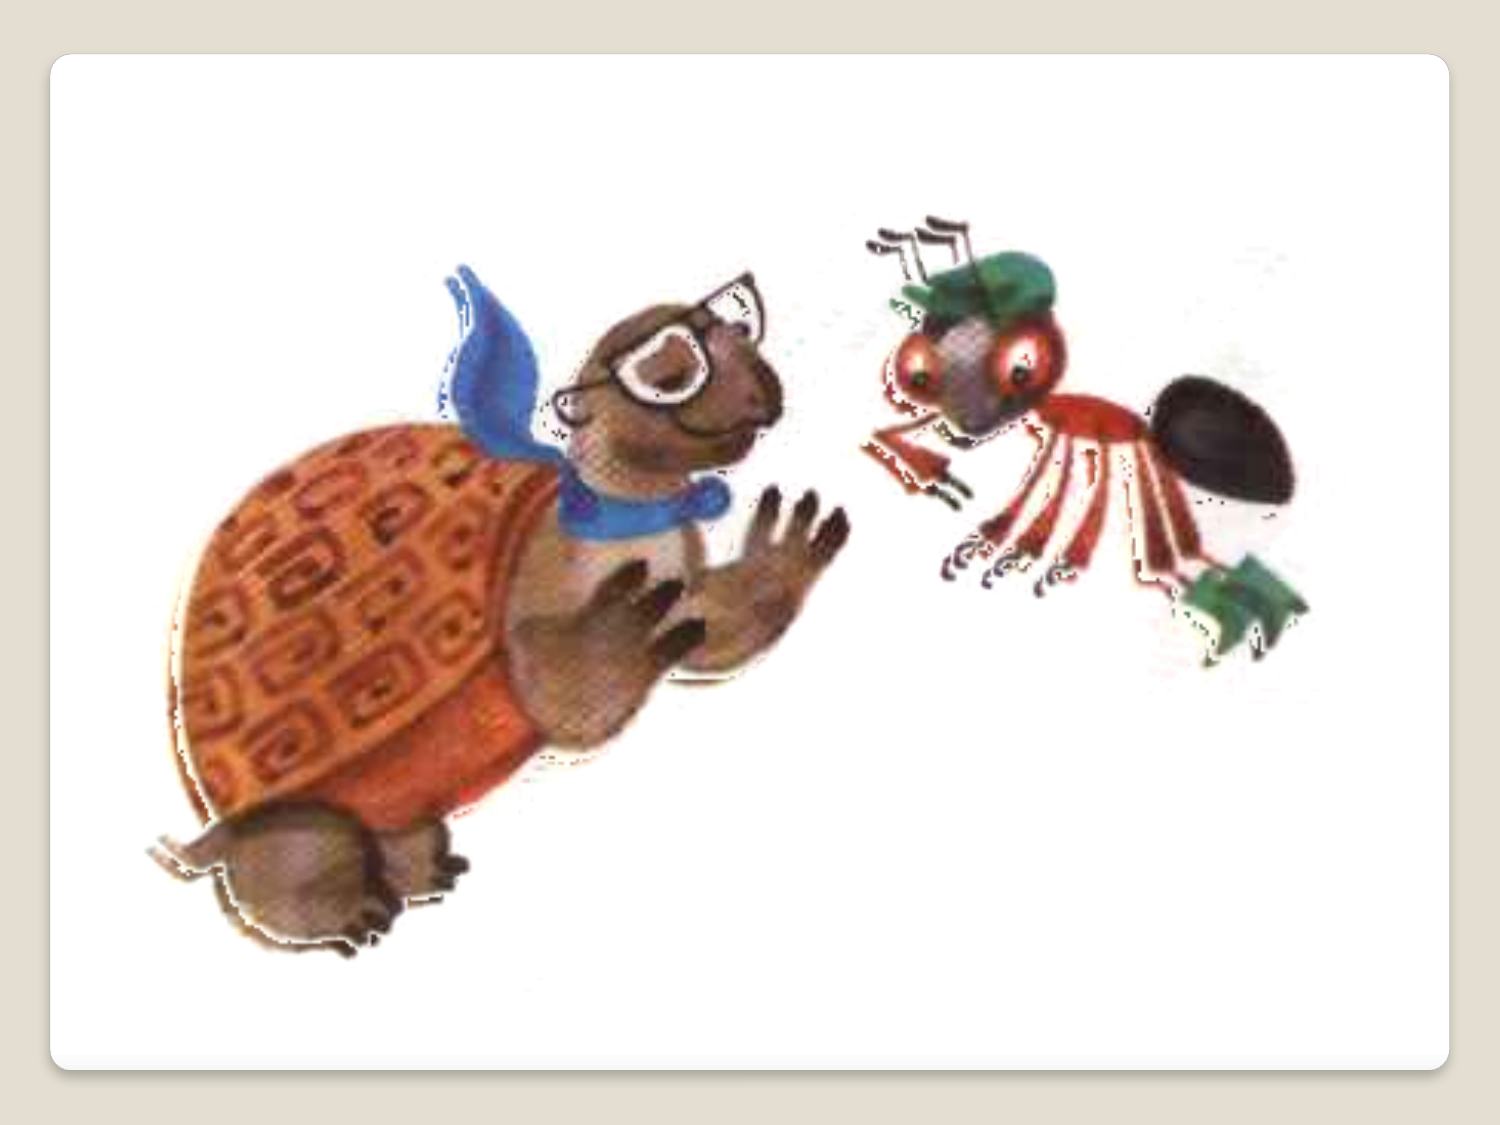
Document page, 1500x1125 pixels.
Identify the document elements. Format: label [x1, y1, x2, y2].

picture [105, 140, 1360, 1024]
